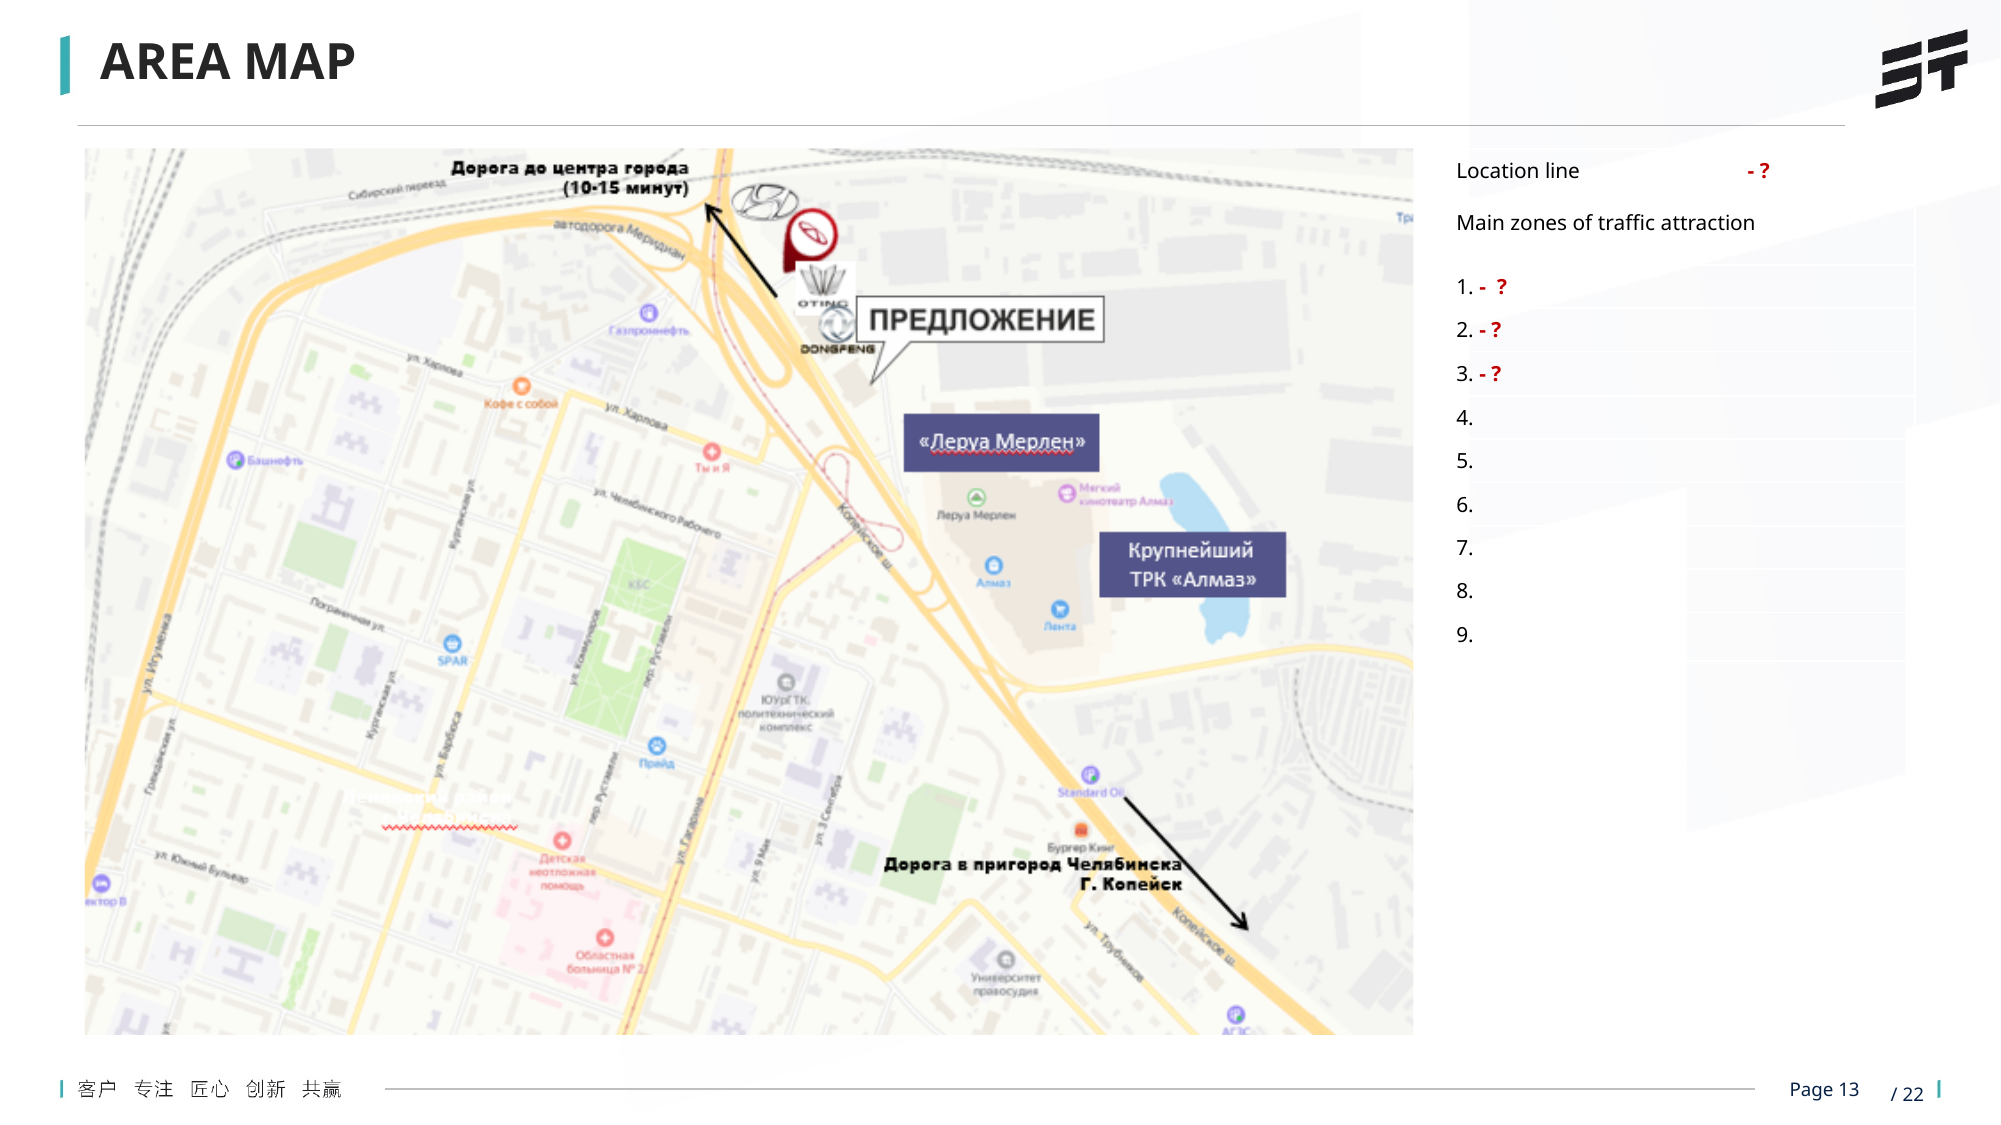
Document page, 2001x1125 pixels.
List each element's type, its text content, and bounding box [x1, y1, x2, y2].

table_cell 3. - ? [1442, 352, 1914, 395]
table_cell 5. [1442, 440, 1914, 482]
table_cell 4. [1442, 397, 1914, 438]
table_cell 8. [1442, 570, 1914, 612]
text_box AREA MAP [85, 0, 1845, 127]
table_cell 7. [1442, 527, 1914, 568]
table_header - ? [1734, 150, 1914, 198]
table_cell 9. [1442, 613, 1914, 660]
table_header Location line [1442, 150, 1732, 198]
picture [0, 0, 2000, 1125]
table_cell 2. - ? [1442, 309, 1914, 351]
table_cell Main zones of traffic attraction [1442, 204, 1914, 264]
table_cell 6. [1442, 483, 1914, 525]
table_cell 1. - ? [1442, 266, 1914, 307]
